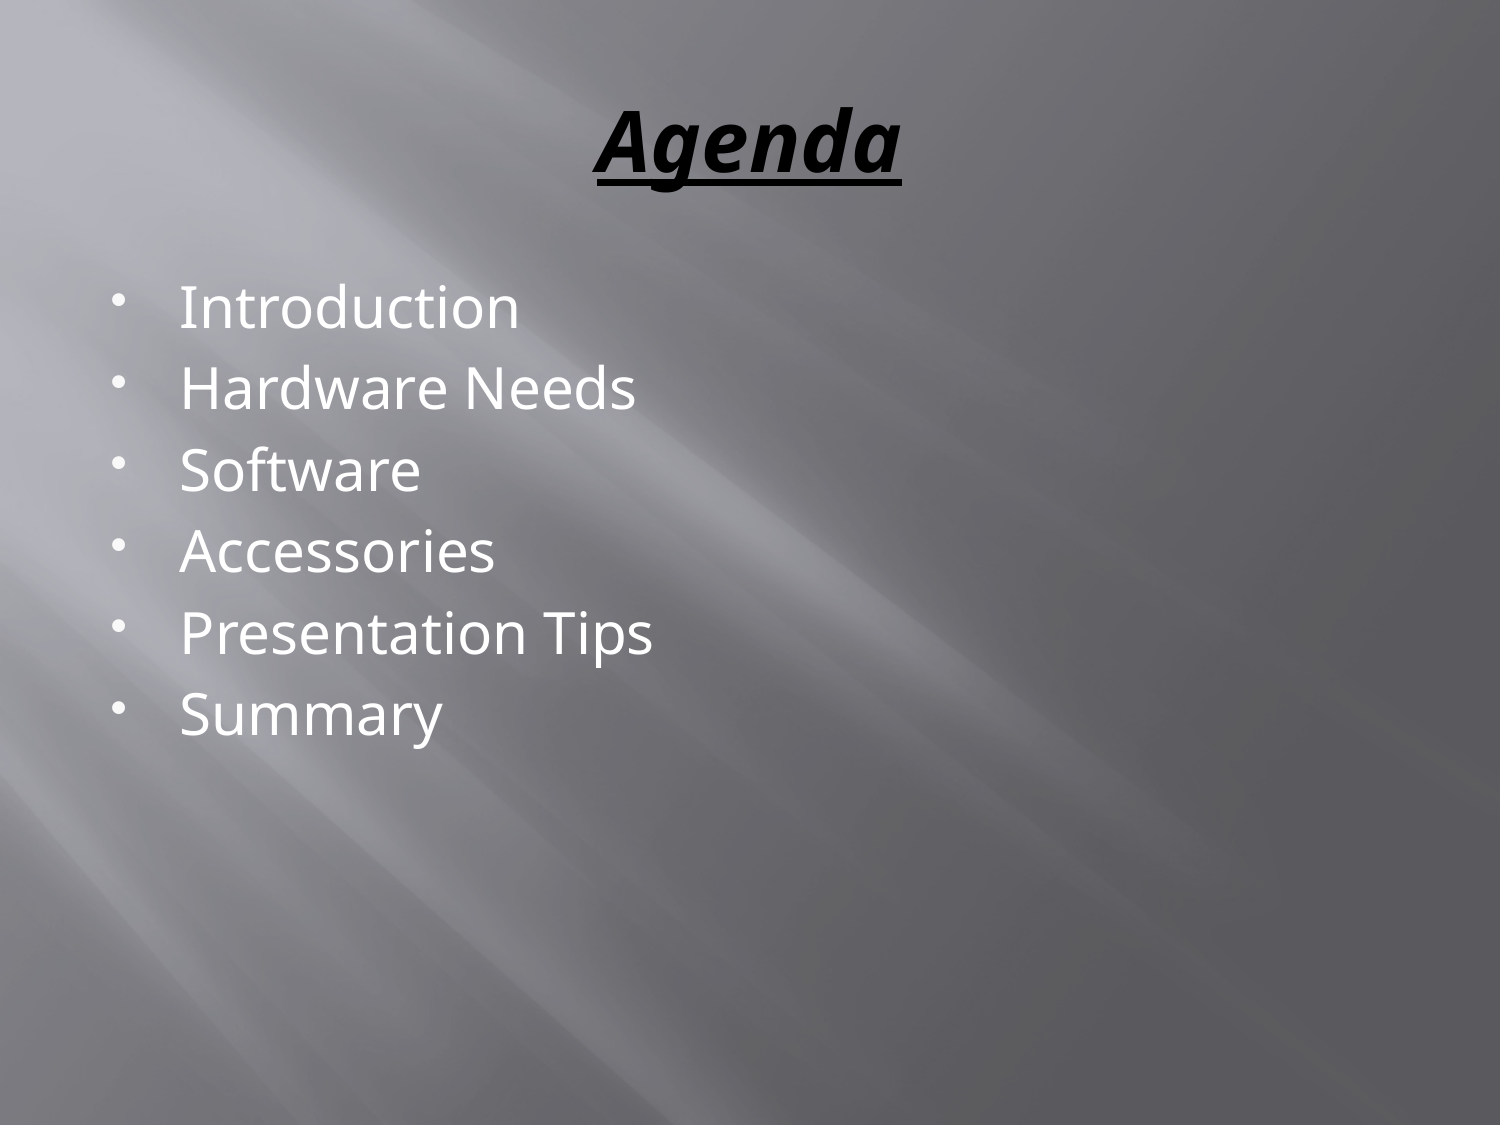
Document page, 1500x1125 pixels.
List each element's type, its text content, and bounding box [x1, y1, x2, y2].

list Introduction Hardware Needs Software Accessories Presentation Tips Summary [75, 262, 1425, 1035]
title Agenda [75, 45, 1425, 233]
